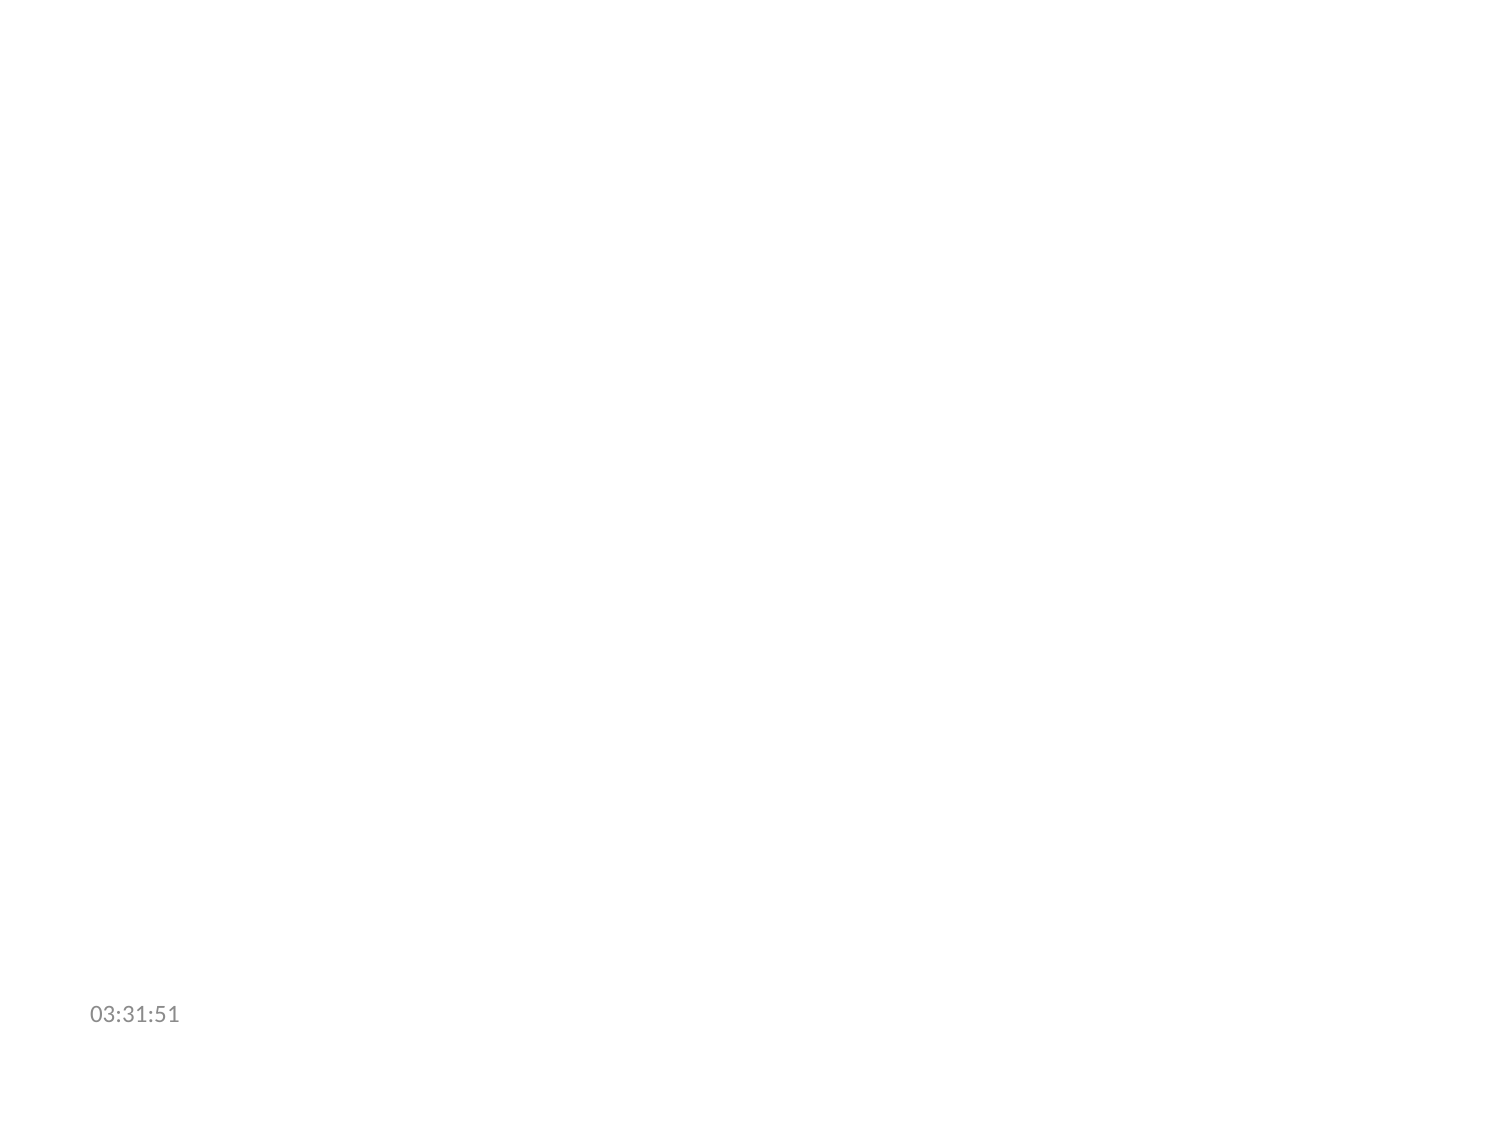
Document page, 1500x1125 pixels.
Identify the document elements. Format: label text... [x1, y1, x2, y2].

text_box 15:35:09 [75, 982, 425, 1043]
